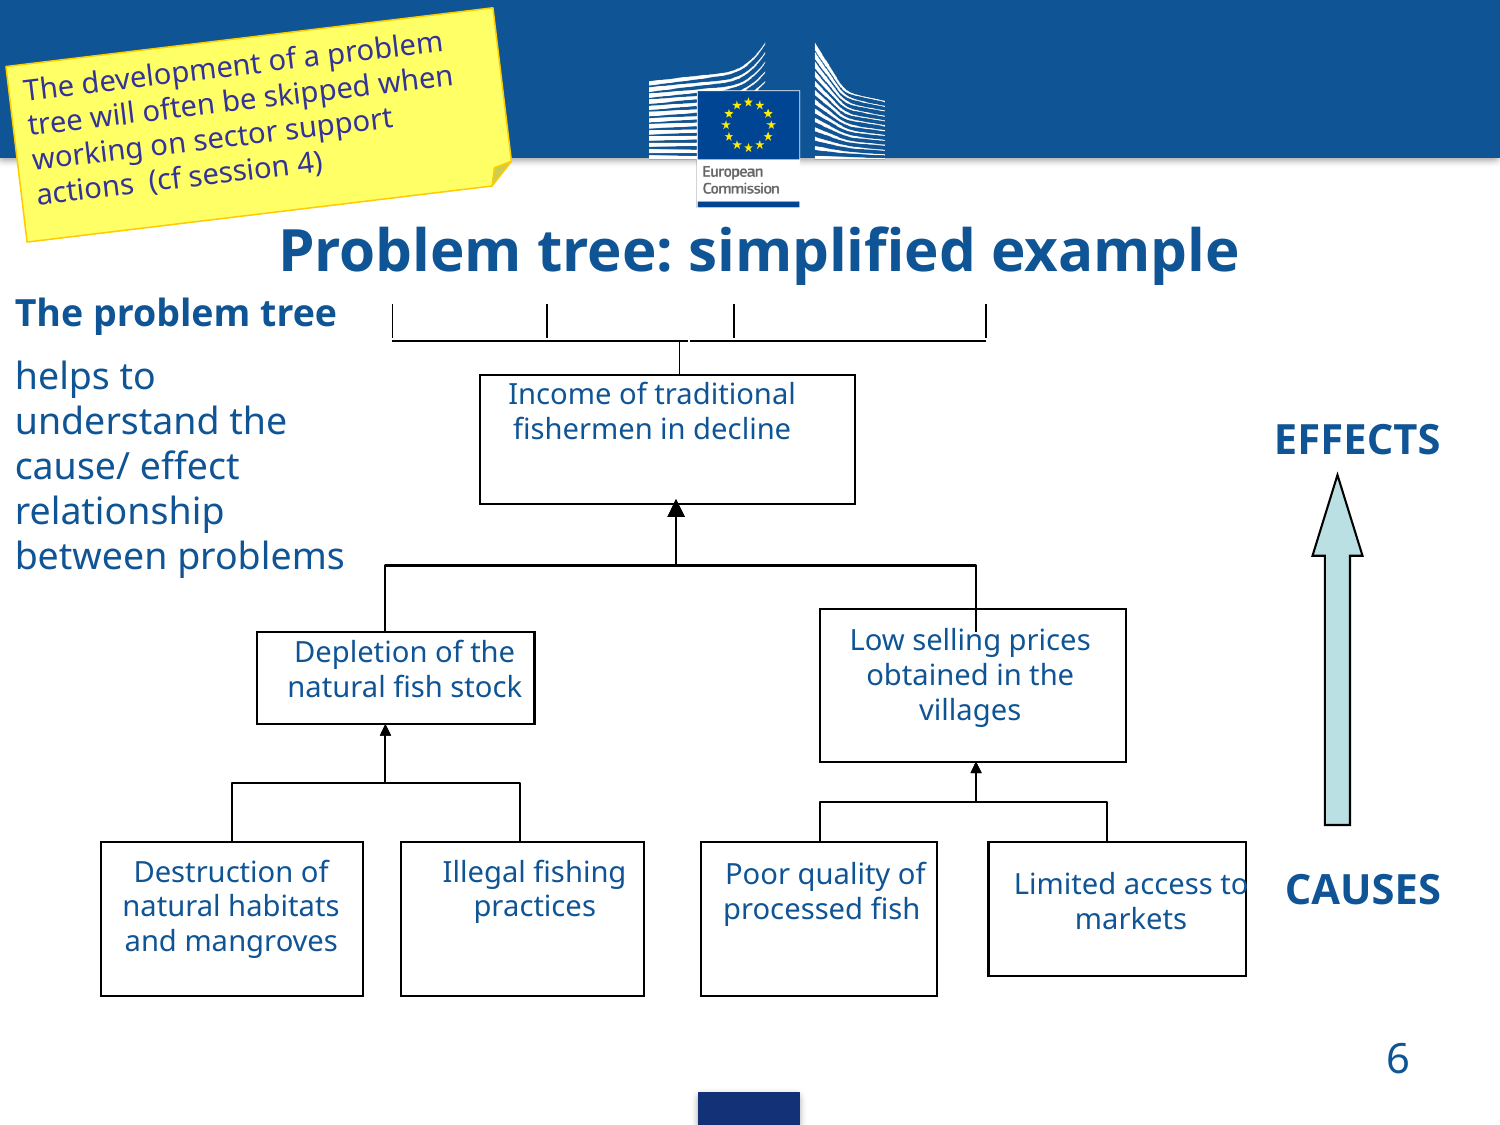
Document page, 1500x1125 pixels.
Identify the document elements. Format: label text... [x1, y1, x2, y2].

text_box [667, 498, 977, 633]
text_box Income of traditional fishermen in decline [492, 384, 813, 445]
text_box CAUSES [1284, 862, 1442, 913]
slide_number 6 [1074, 1024, 1426, 1103]
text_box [392, 303, 987, 376]
text_box The problem tree helps to understand the cause/ effect relationship between problems [0, 281, 375, 656]
text_box [700, 842, 938, 996]
picture [649, 42, 885, 198]
text_box Poor quality of processed fish [703, 855, 941, 926]
text_box Low selling prices obtained in the villages [820, 621, 1121, 726]
text_box [400, 842, 644, 996]
text_box [820, 609, 1127, 762]
text_box [1312, 474, 1363, 826]
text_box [385, 498, 666, 633]
text_box Illegal fishing practices [417, 852, 653, 923]
text_box [101, 842, 364, 996]
text_box [257, 632, 535, 725]
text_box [970, 761, 1108, 843]
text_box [819, 761, 969, 843]
text_box Limited access to markets [1012, 865, 1250, 936]
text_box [231, 723, 392, 843]
text_box Depletion of the natural fish stock [274, 633, 535, 704]
title Problem tree: simplified example [34, 198, 1425, 297]
text_box Destruction of natural habitats and mangroves [99, 852, 363, 958]
text_box The development of a problem tree will often be skipped when working on sector support actions (cf session 4) [5, 7, 512, 243]
text_box [988, 842, 1247, 977]
text_box [480, 384, 856, 497]
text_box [392, 723, 520, 843]
text_box EFFECTS [1273, 412, 1441, 463]
